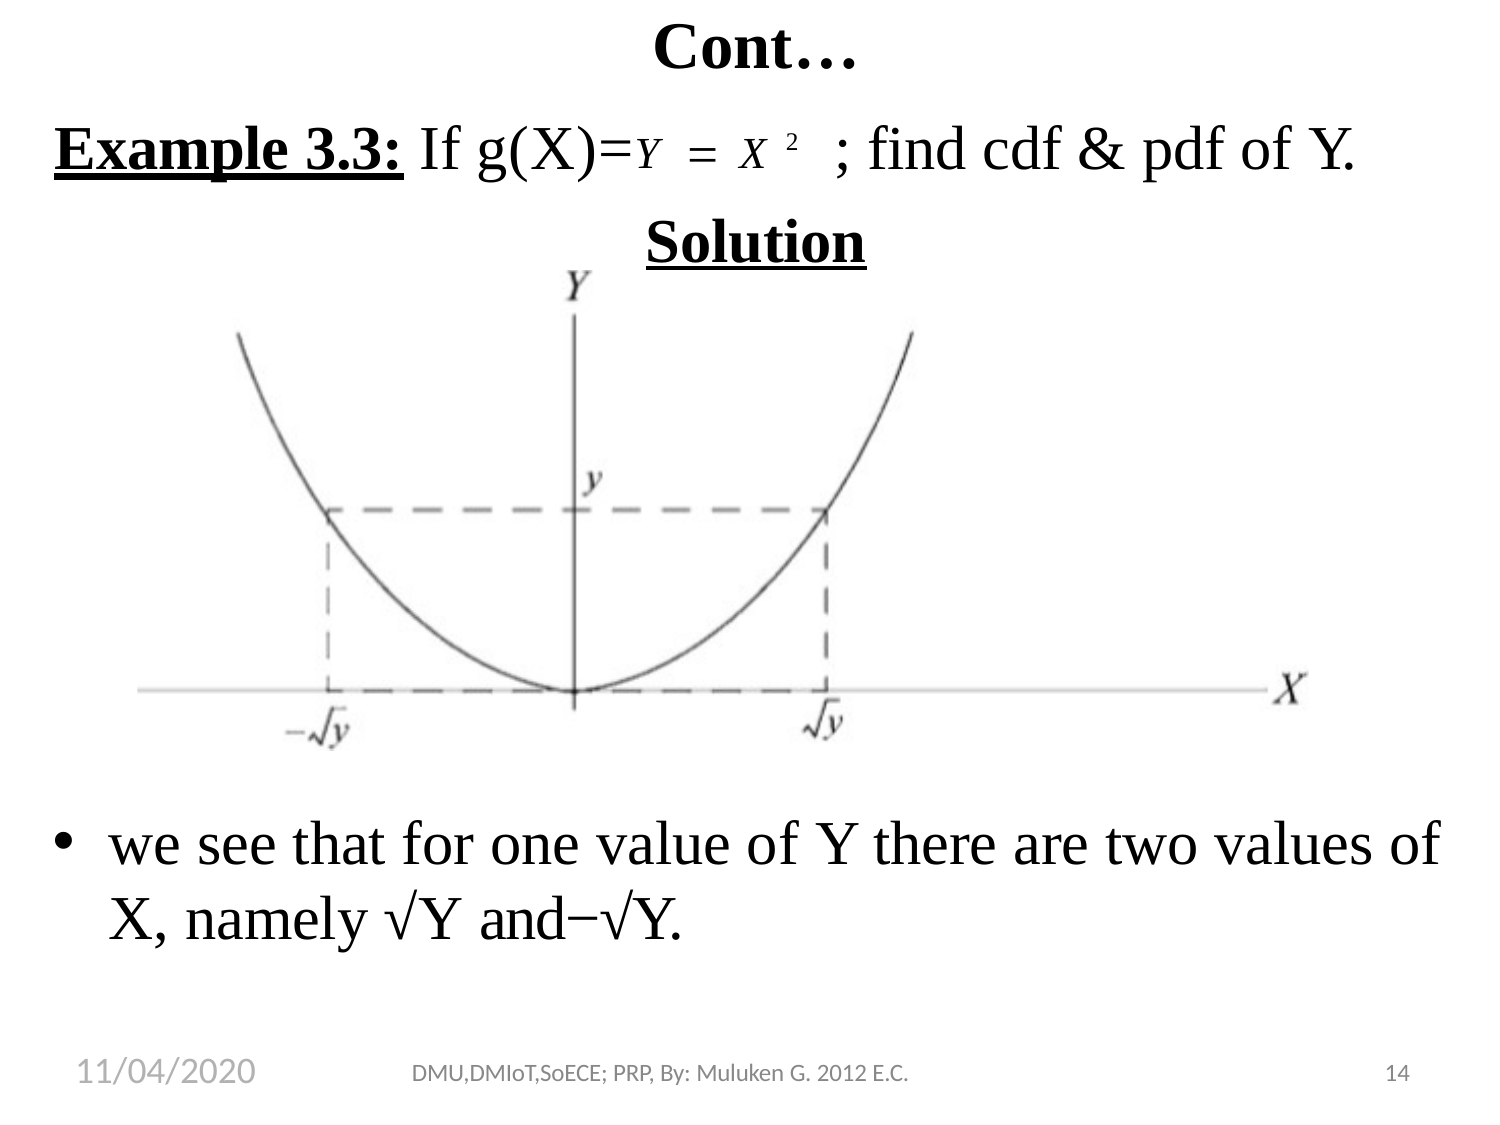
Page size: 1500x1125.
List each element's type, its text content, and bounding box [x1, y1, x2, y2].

title Cont… [650, 0, 863, 75]
text_box Example 3.3: If g(X)=Y  X 2 ; find cdf & pdf of Y. Solution [48, 75, 1364, 275]
text_box [137, 270, 1309, 751]
slide_number 14 [1378, 1060, 1417, 1090]
text_box we see that for one value of Y there are two values of X, namely √Y and−√Y. [50, 800, 1463, 952]
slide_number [75, 1046, 420, 1103]
footer DMU,DMIoT,SoECE; PRP, By: Muluken G. 2012 E.C. [409, 1060, 1088, 1125]
